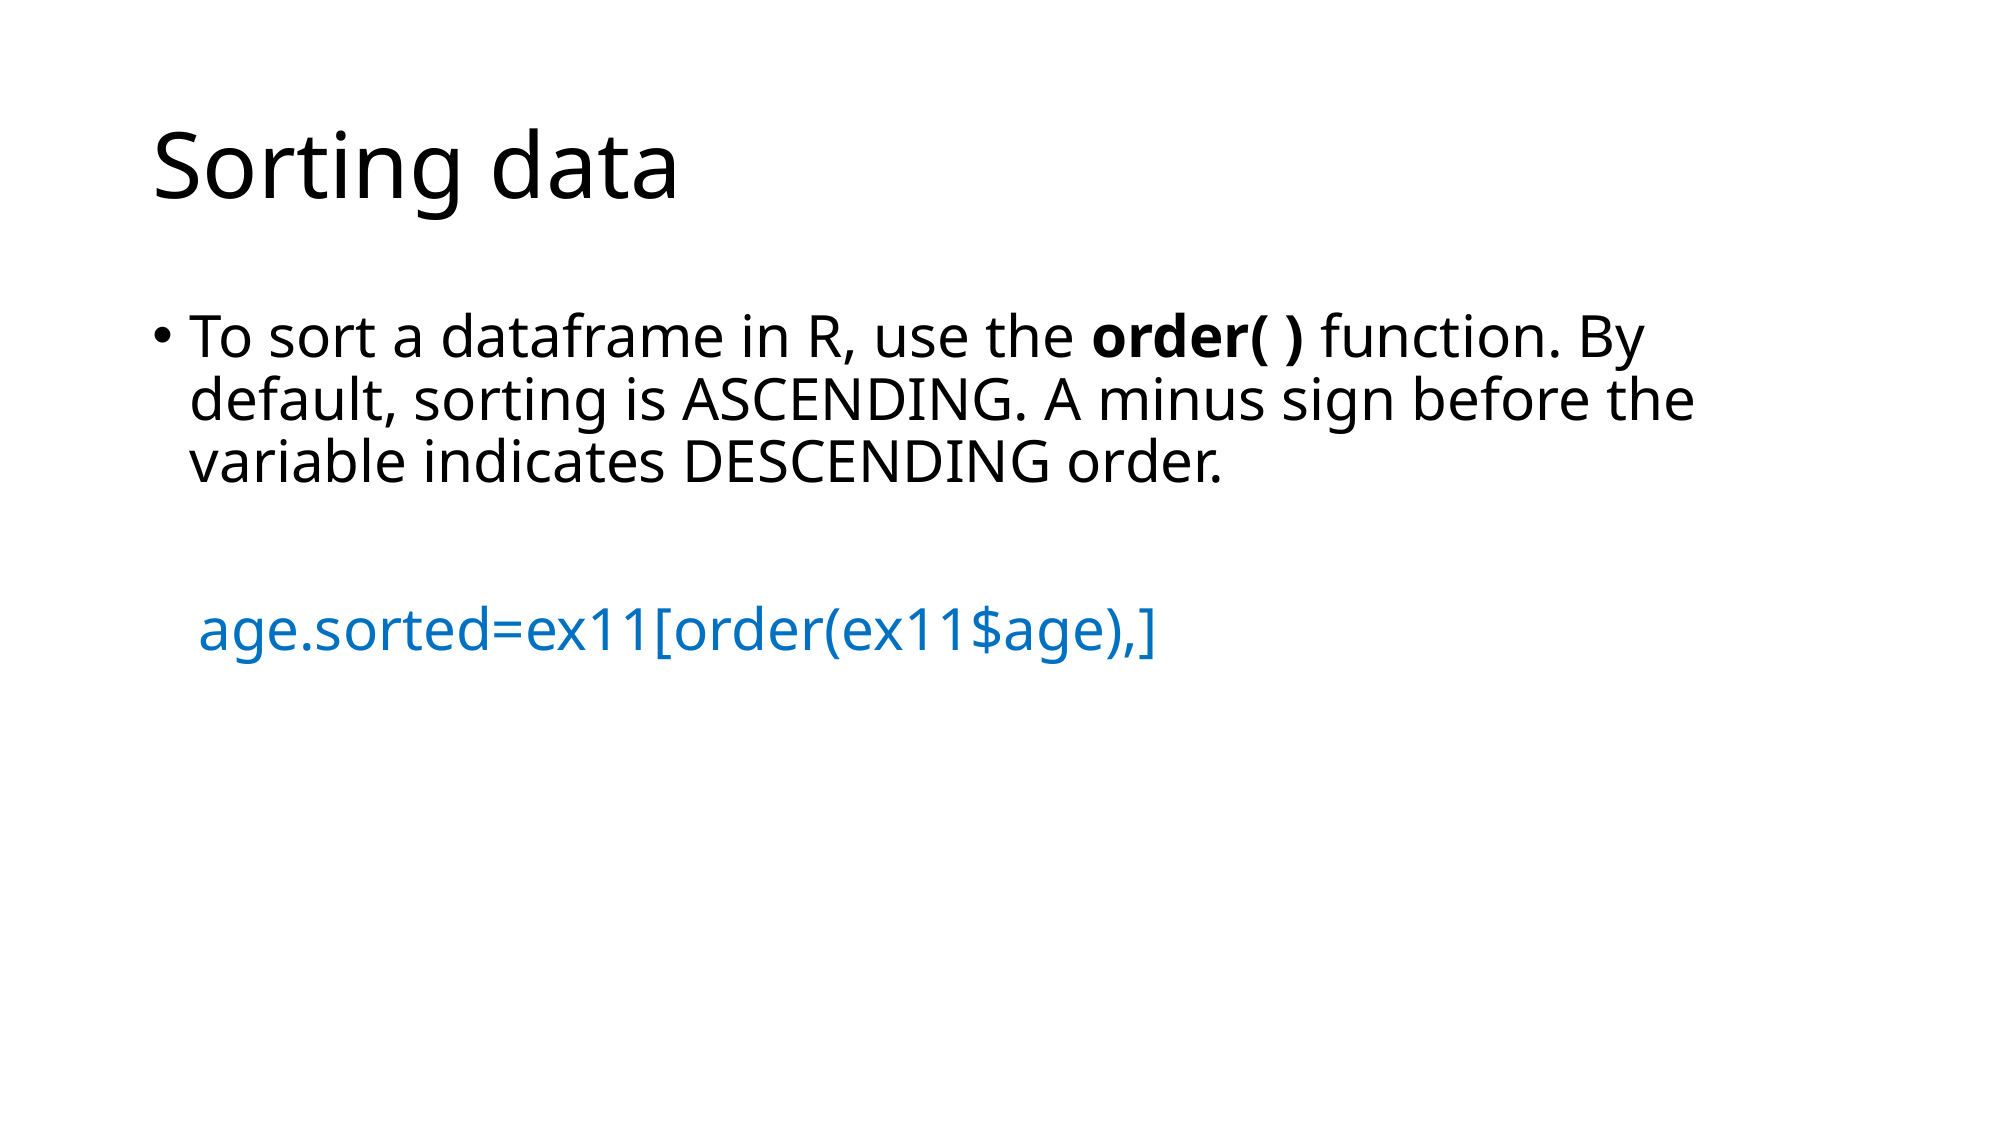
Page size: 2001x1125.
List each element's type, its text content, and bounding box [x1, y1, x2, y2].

list To sort a dataframe in R, use the order( ) function. By default, sorting is ASCENDING. A minus sign before the variable indicates DESCENDING order. age.sorted=ex11[order(ex11$age),] [137, 299, 1863, 1014]
title Sorting data [137, 59, 1863, 278]
